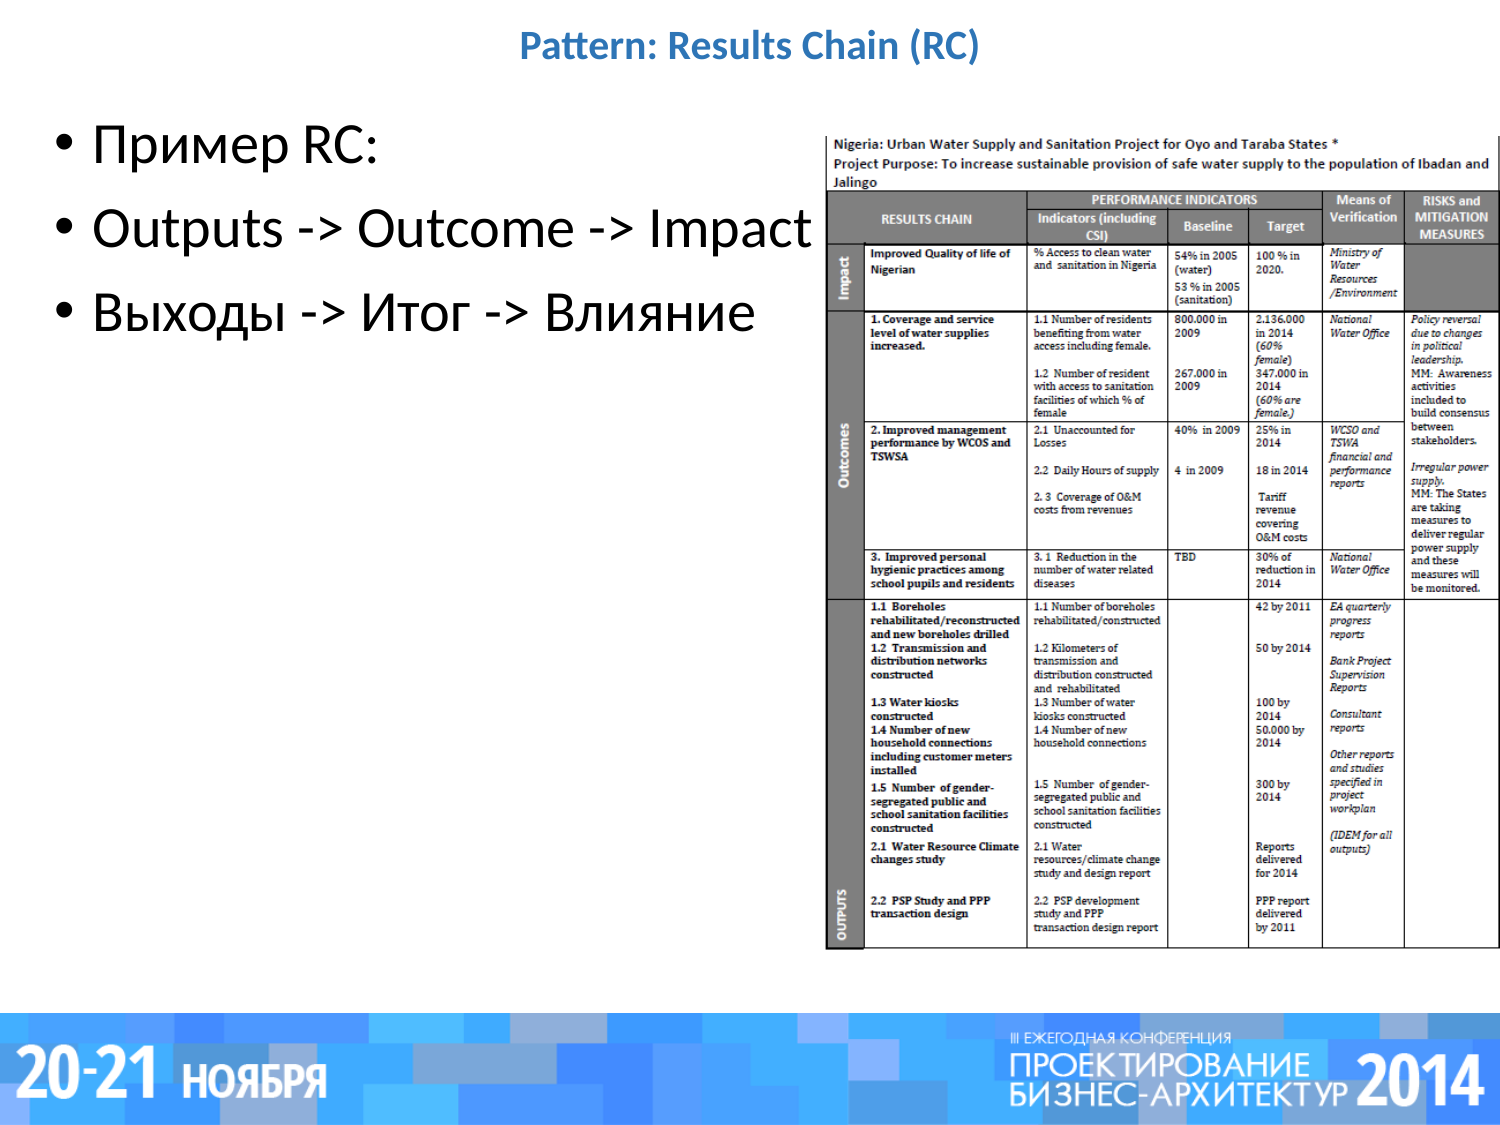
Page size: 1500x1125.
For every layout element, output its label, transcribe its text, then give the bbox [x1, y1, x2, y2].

list Пример RC: Outputs -> Outcome -> Impact Выходы -> Итог -> Влияние [39, 105, 1465, 1014]
picture [821, 136, 1500, 952]
title Pattern: Results Chain (RC) [103, 6, 1397, 89]
picture [0, 1013, 1500, 1125]
